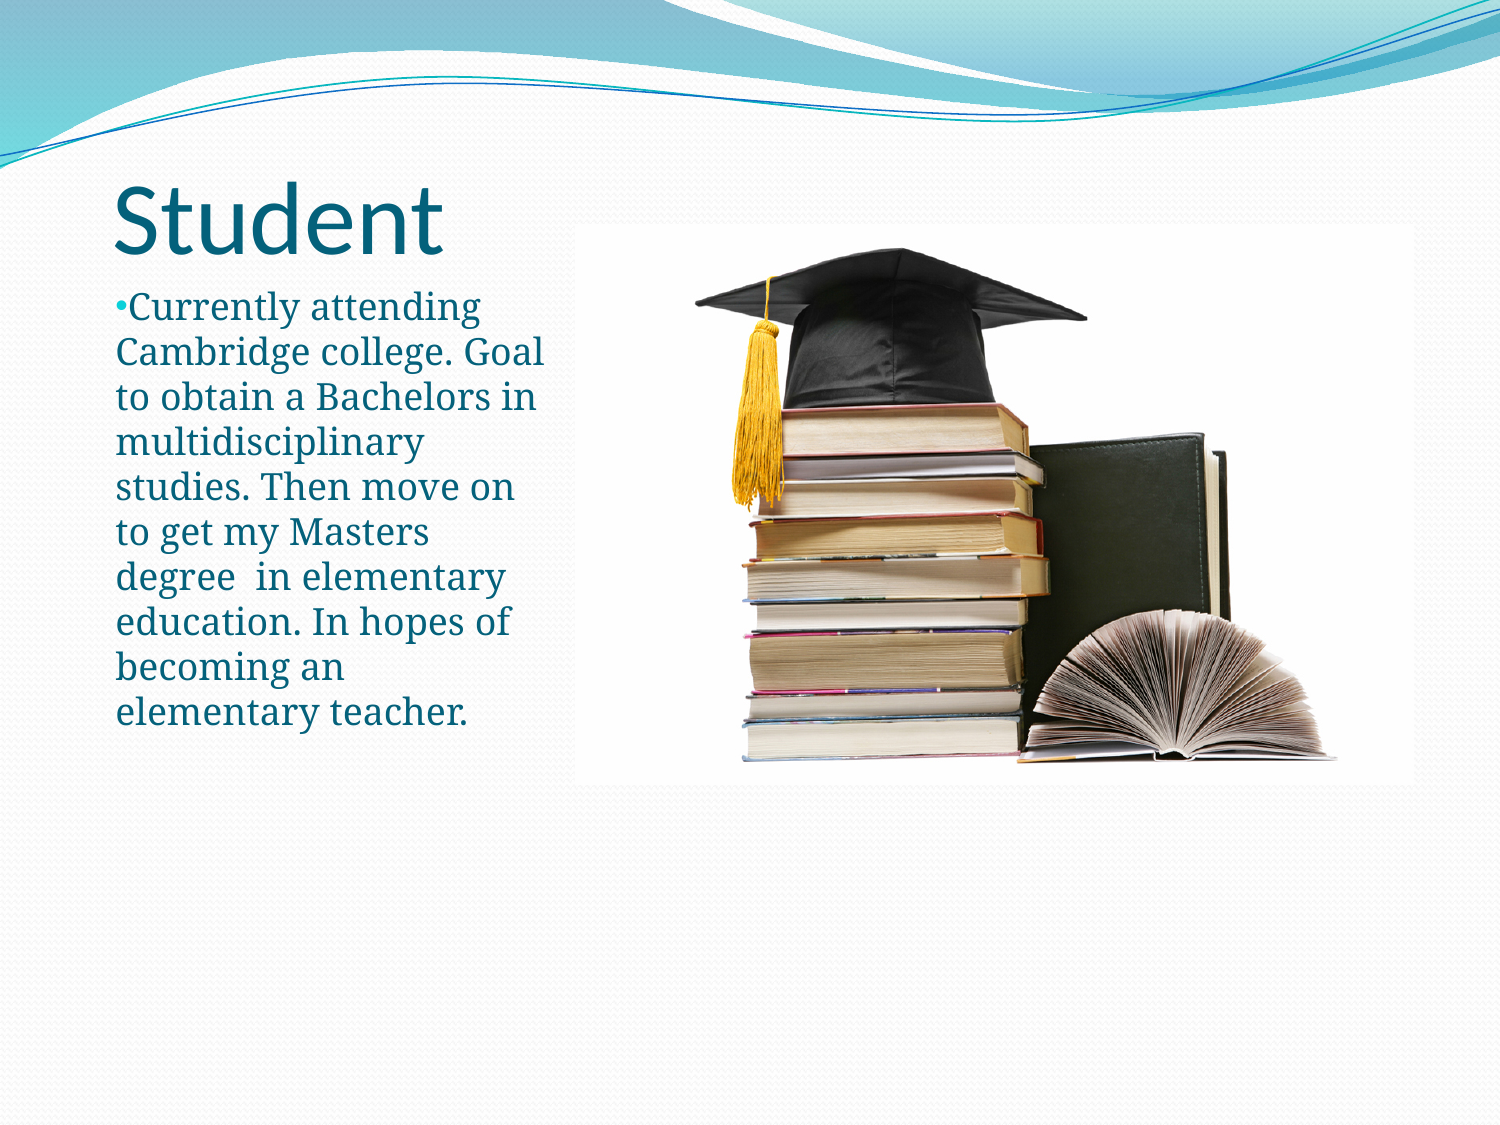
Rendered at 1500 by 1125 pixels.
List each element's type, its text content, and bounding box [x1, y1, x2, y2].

title Student [112, 84, 563, 275]
list Currently attending Cambridge college. Goal to obtain a Bachelors in multidisciplinary studies. Then move on to get my Masters degree in elementary education. In hopes of becoming an elementary teacher. [112, 275, 563, 1025]
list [574, 224, 1414, 785]
